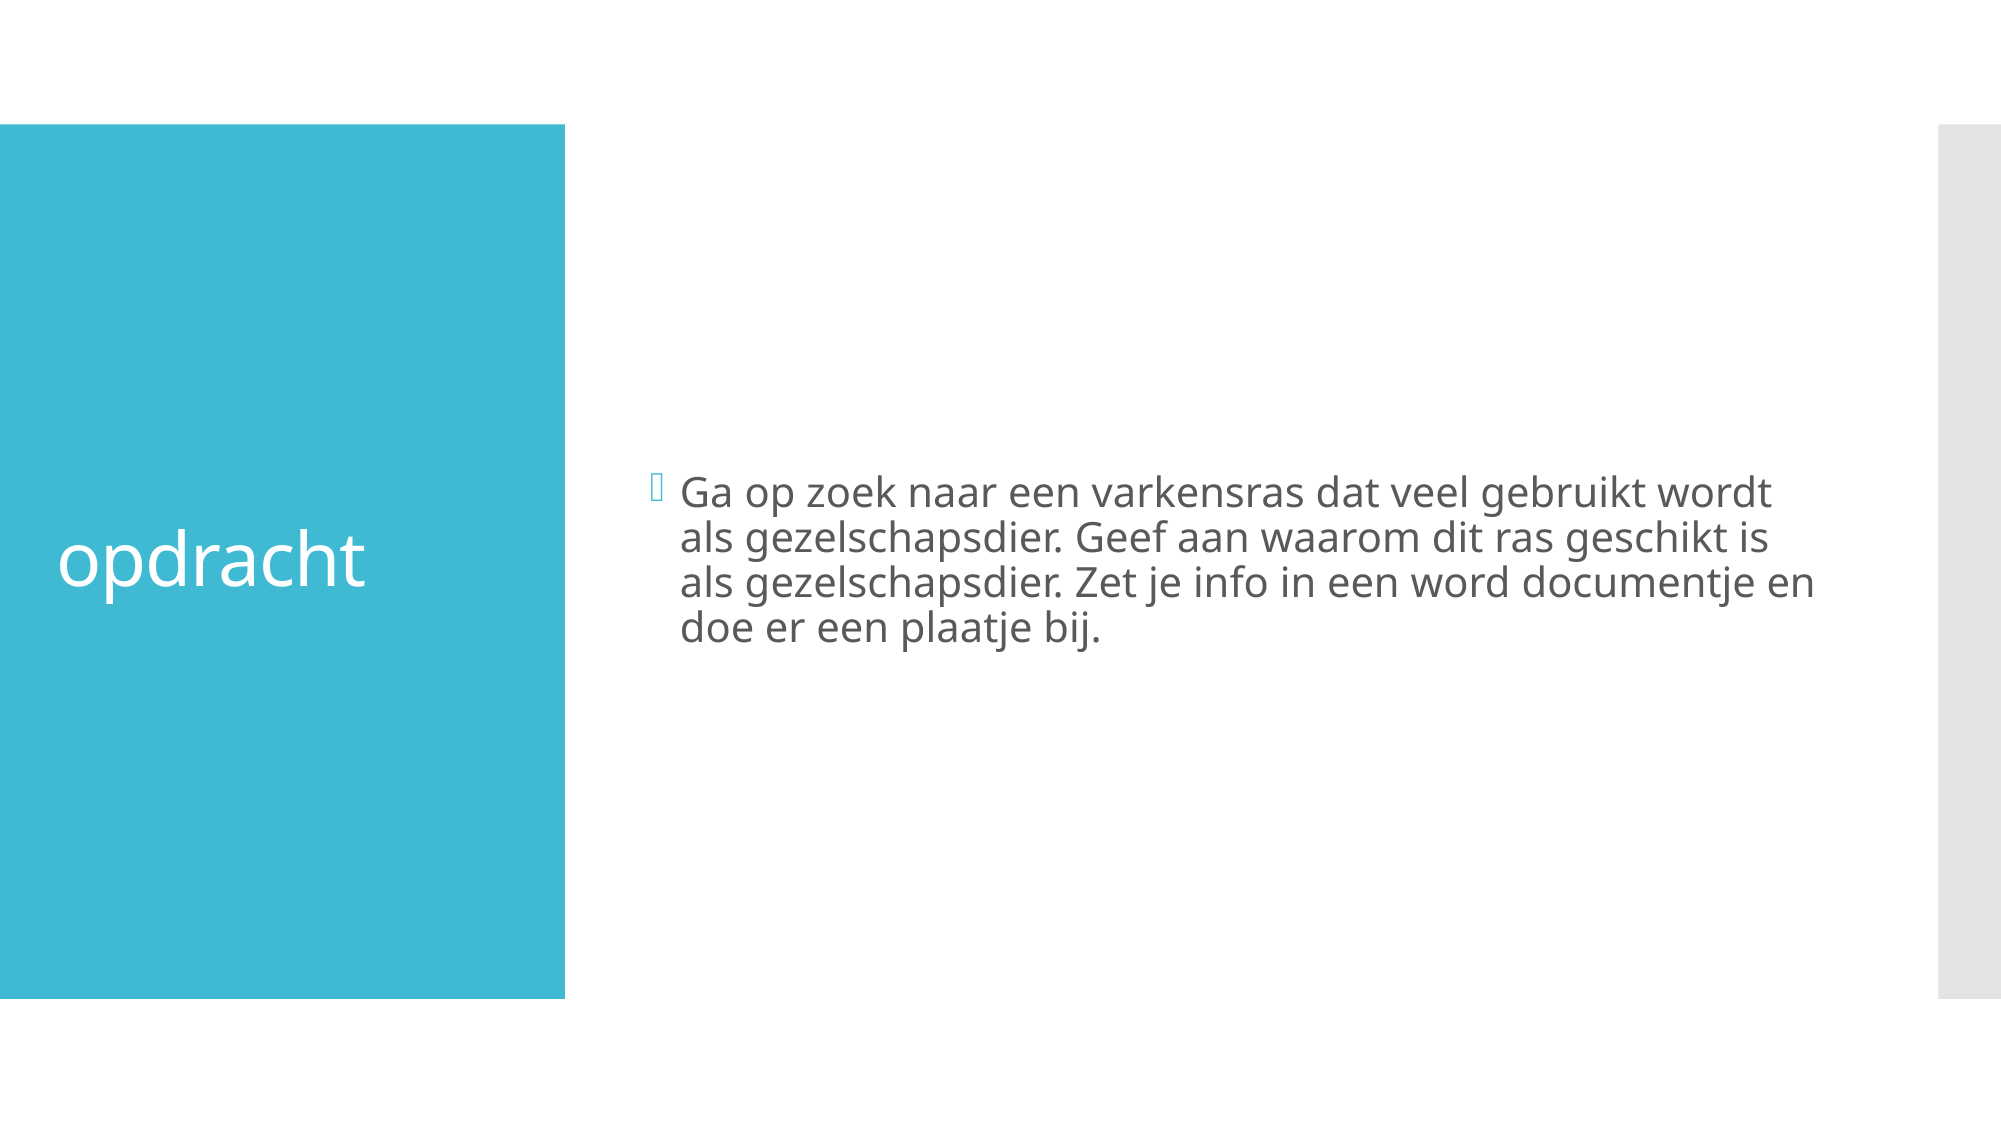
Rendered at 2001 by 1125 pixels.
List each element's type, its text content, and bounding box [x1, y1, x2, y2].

list Ga op zoek naar een varkensras dat veel gebruikt wordt als gezelschapsdier. Geef aan waarom dit ras geschikt is als gezelschapsdier. Zet je info in een word documentje en doe er een plaatje bij. [634, 141, 1835, 982]
title opdracht [41, 184, 525, 940]
